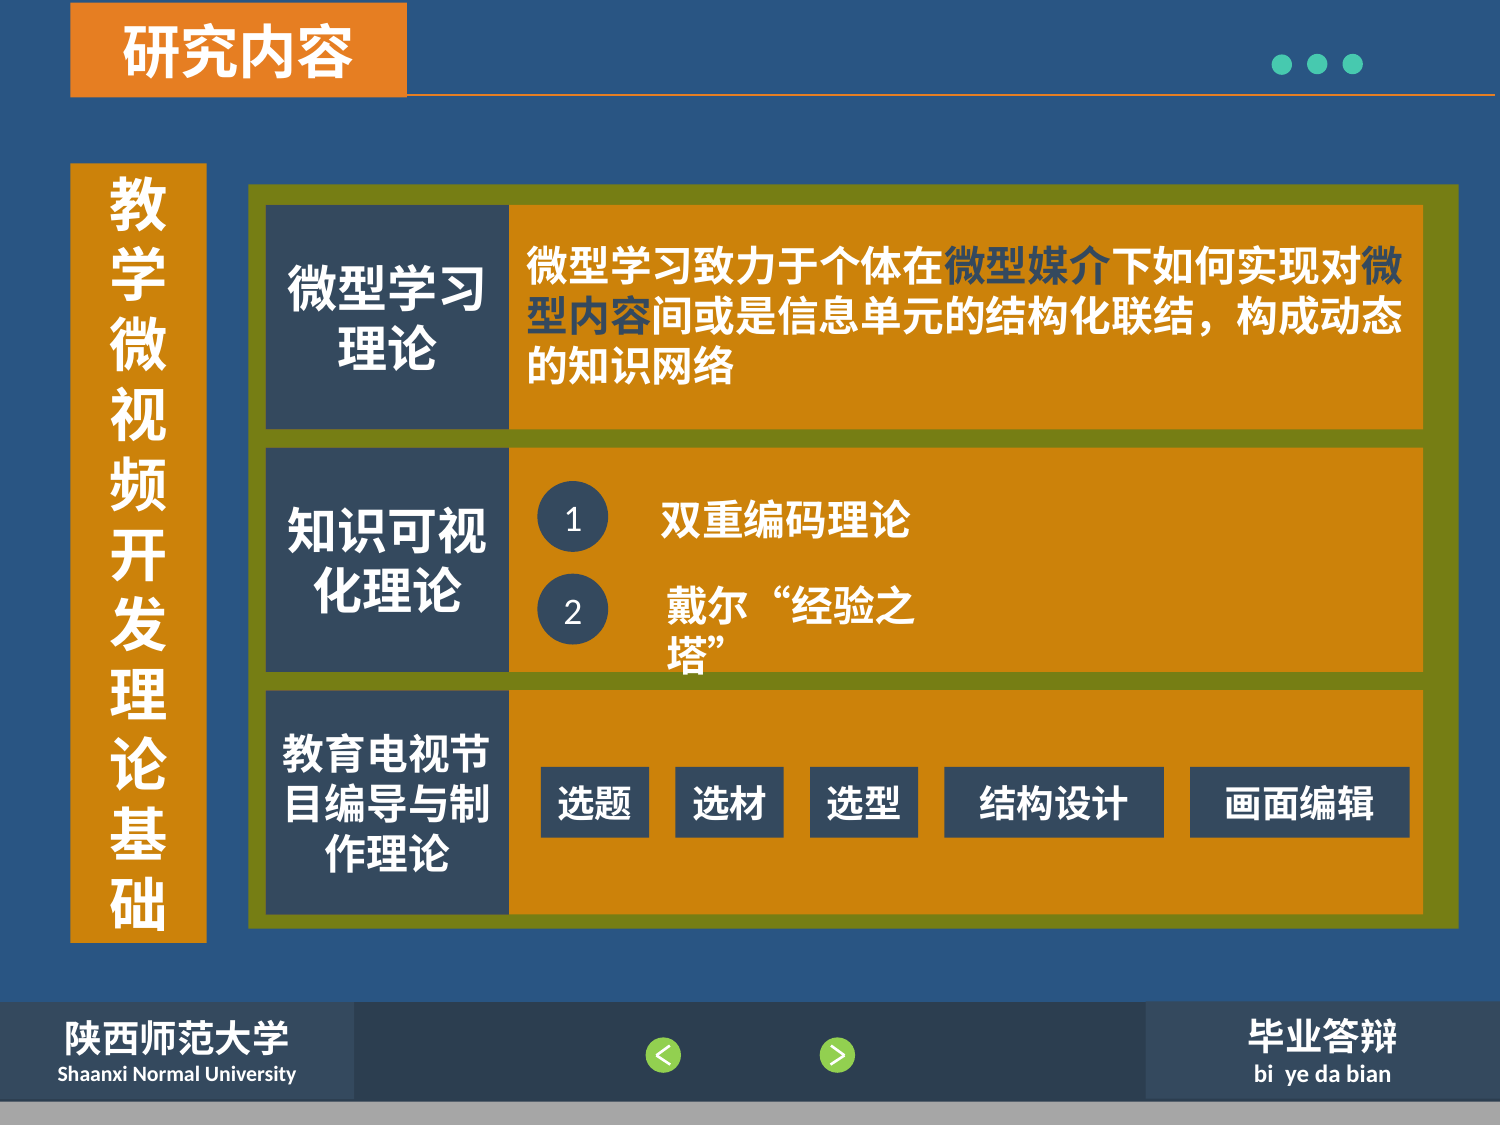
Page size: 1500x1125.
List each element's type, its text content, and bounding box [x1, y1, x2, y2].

text_box 微型学习理论 [264, 203, 511, 431]
text_box 陕西师范大学 Shaanxi Normal University [0, 1000, 356, 1101]
text_box 选型 [808, 765, 920, 840]
text_box [511, 445, 1425, 674]
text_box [70, 2, 1496, 98]
text_box 选题 [539, 765, 651, 840]
text_box [356, 1000, 1144, 1100]
text_box 教学微视频开发理论基础 [68, 161, 209, 945]
text_box 微型学习致力于个体在微型媒介下如何实现对微型内容间或是信息单元的结构化联结，构成动态的知识网络 [511, 232, 1424, 397]
text_box 2 [535, 571, 611, 647]
text_box [511, 203, 1425, 431]
text_box 双重编码理论 [645, 486, 940, 552]
text_box 教育电视节目编导与制作理论 [264, 688, 511, 917]
text_box [246, 182, 1461, 931]
text_box 画面编辑 [1188, 765, 1412, 840]
text_box 结构设计 [942, 765, 1166, 840]
text_box [511, 688, 1425, 917]
text_box 毕业答辩 bi ye da bian [1144, 999, 1500, 1101]
text_box 1 [535, 478, 611, 554]
text_box 选材 [673, 765, 786, 840]
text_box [819, 1037, 856, 1074]
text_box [645, 1037, 682, 1074]
text_box 知识可视化理论 [264, 445, 511, 674]
text_box 戴尔“经验之塔” [651, 572, 1010, 688]
text_box [0, 1100, 1500, 1125]
